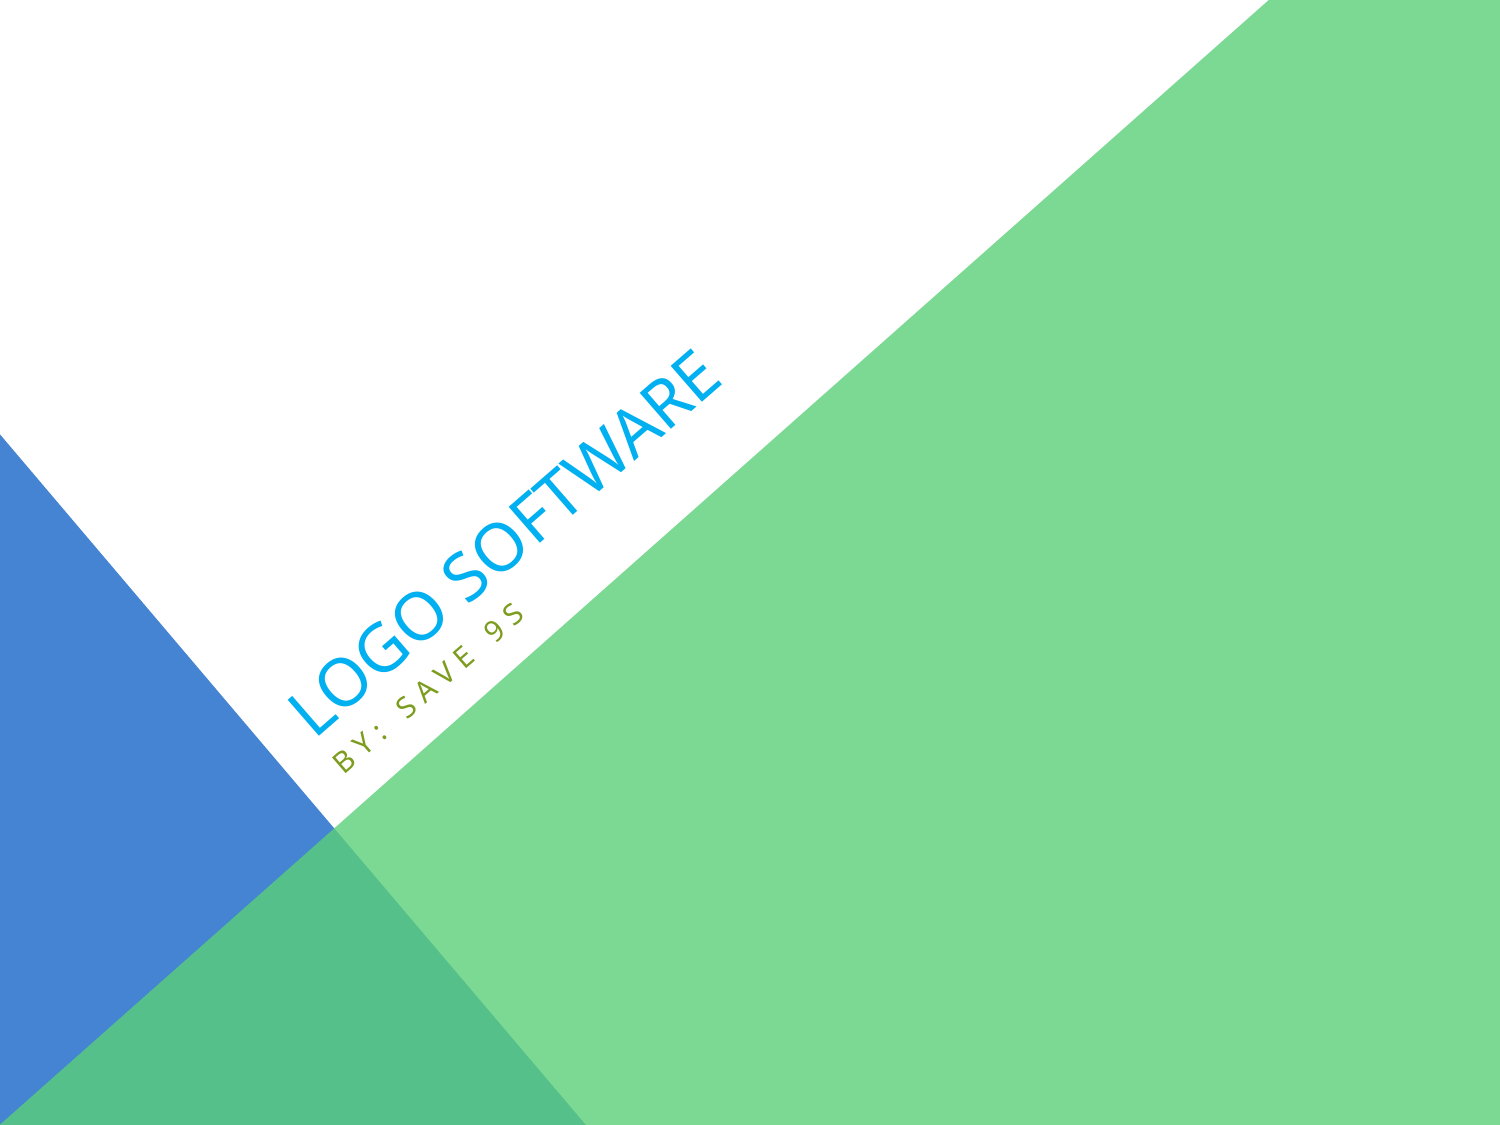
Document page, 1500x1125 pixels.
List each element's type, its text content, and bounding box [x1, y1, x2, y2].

subtitle By: save 9S [312, 61, 1154, 804]
title Logo Software [182, 4, 1012, 761]
